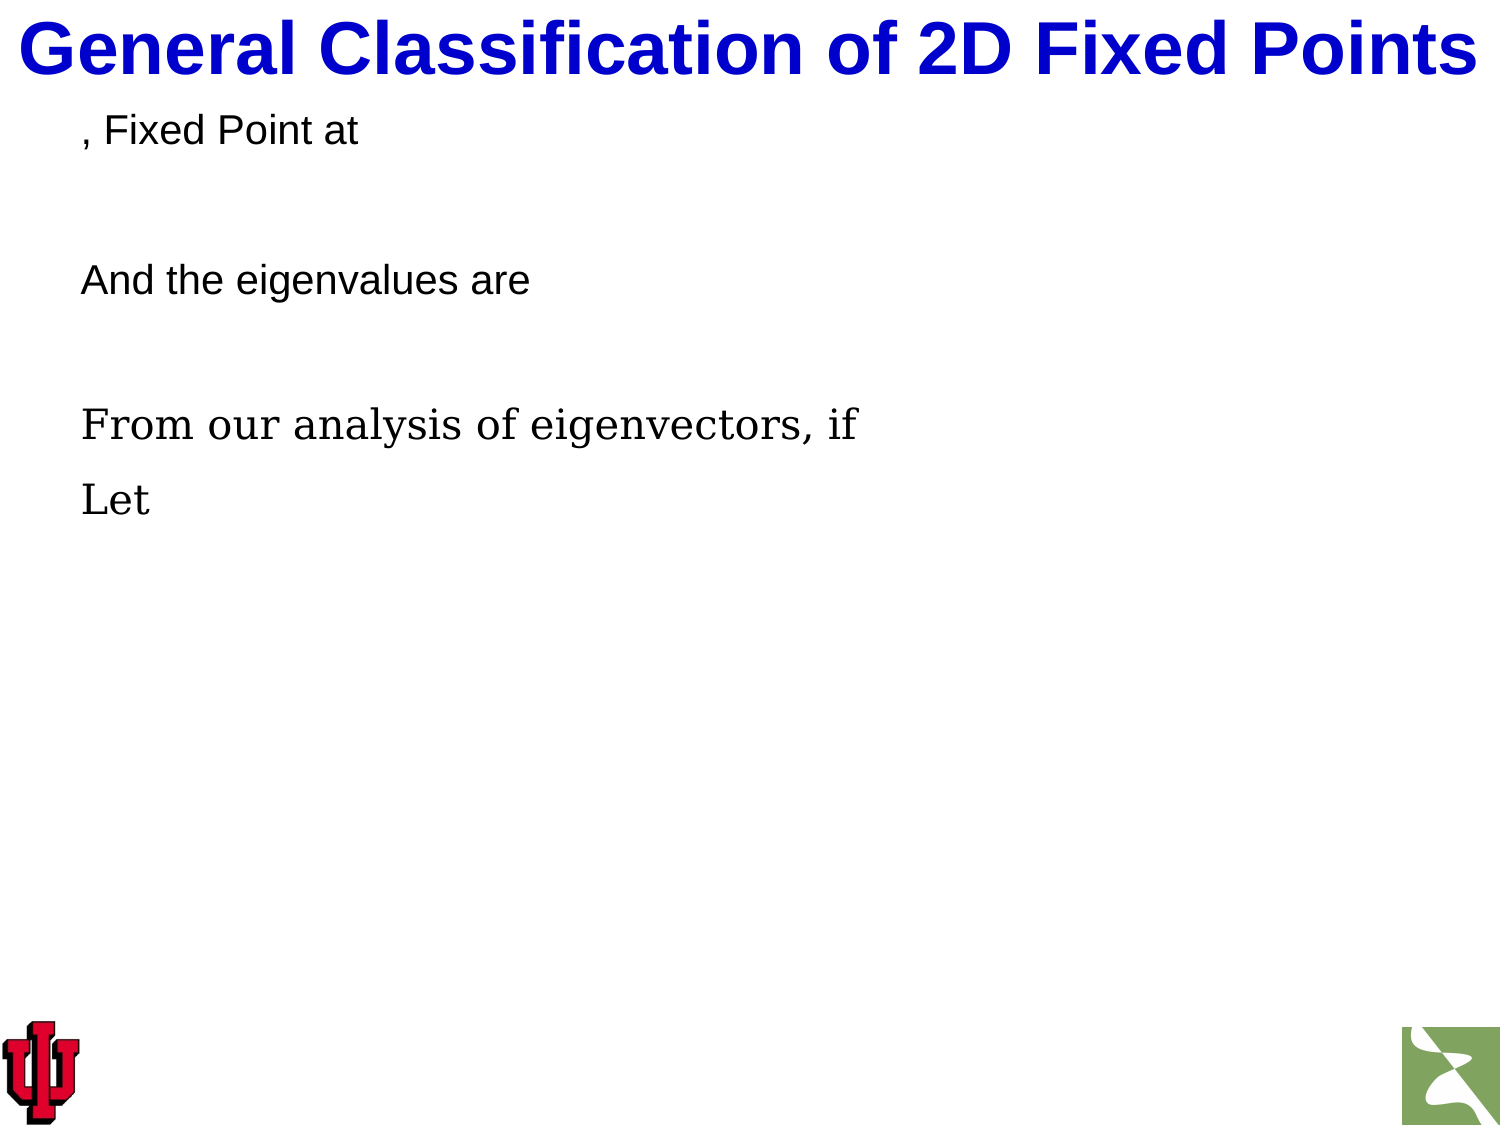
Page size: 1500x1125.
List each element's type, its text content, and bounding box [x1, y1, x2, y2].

title General Classification of 2D Fixed Points [0, 0, 1500, 90]
picture [0, 1020, 80, 1125]
picture [1402, 1027, 1500, 1125]
